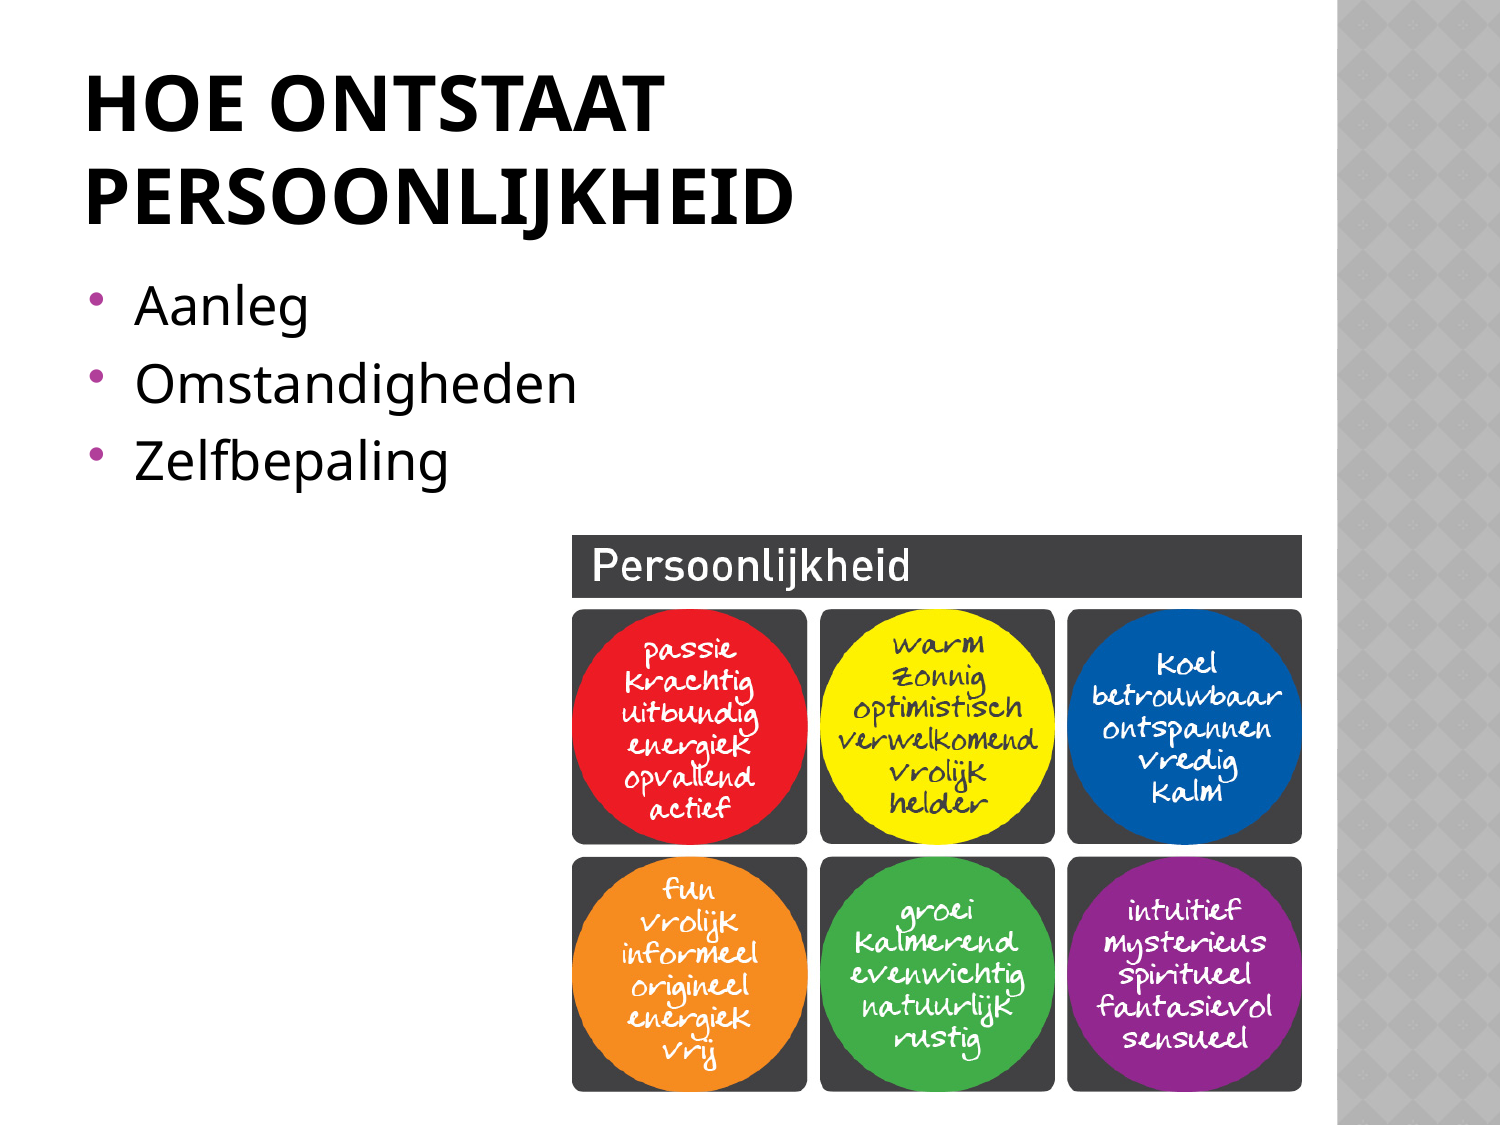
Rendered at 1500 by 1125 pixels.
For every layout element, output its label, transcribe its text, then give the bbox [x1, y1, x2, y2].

list Aanleg Omstandigheden Zelfbepaling [75, 264, 1263, 1059]
picture [572, 535, 1303, 1092]
title Hoe ontstaat persoonlijkheid [75, 52, 1263, 240]
